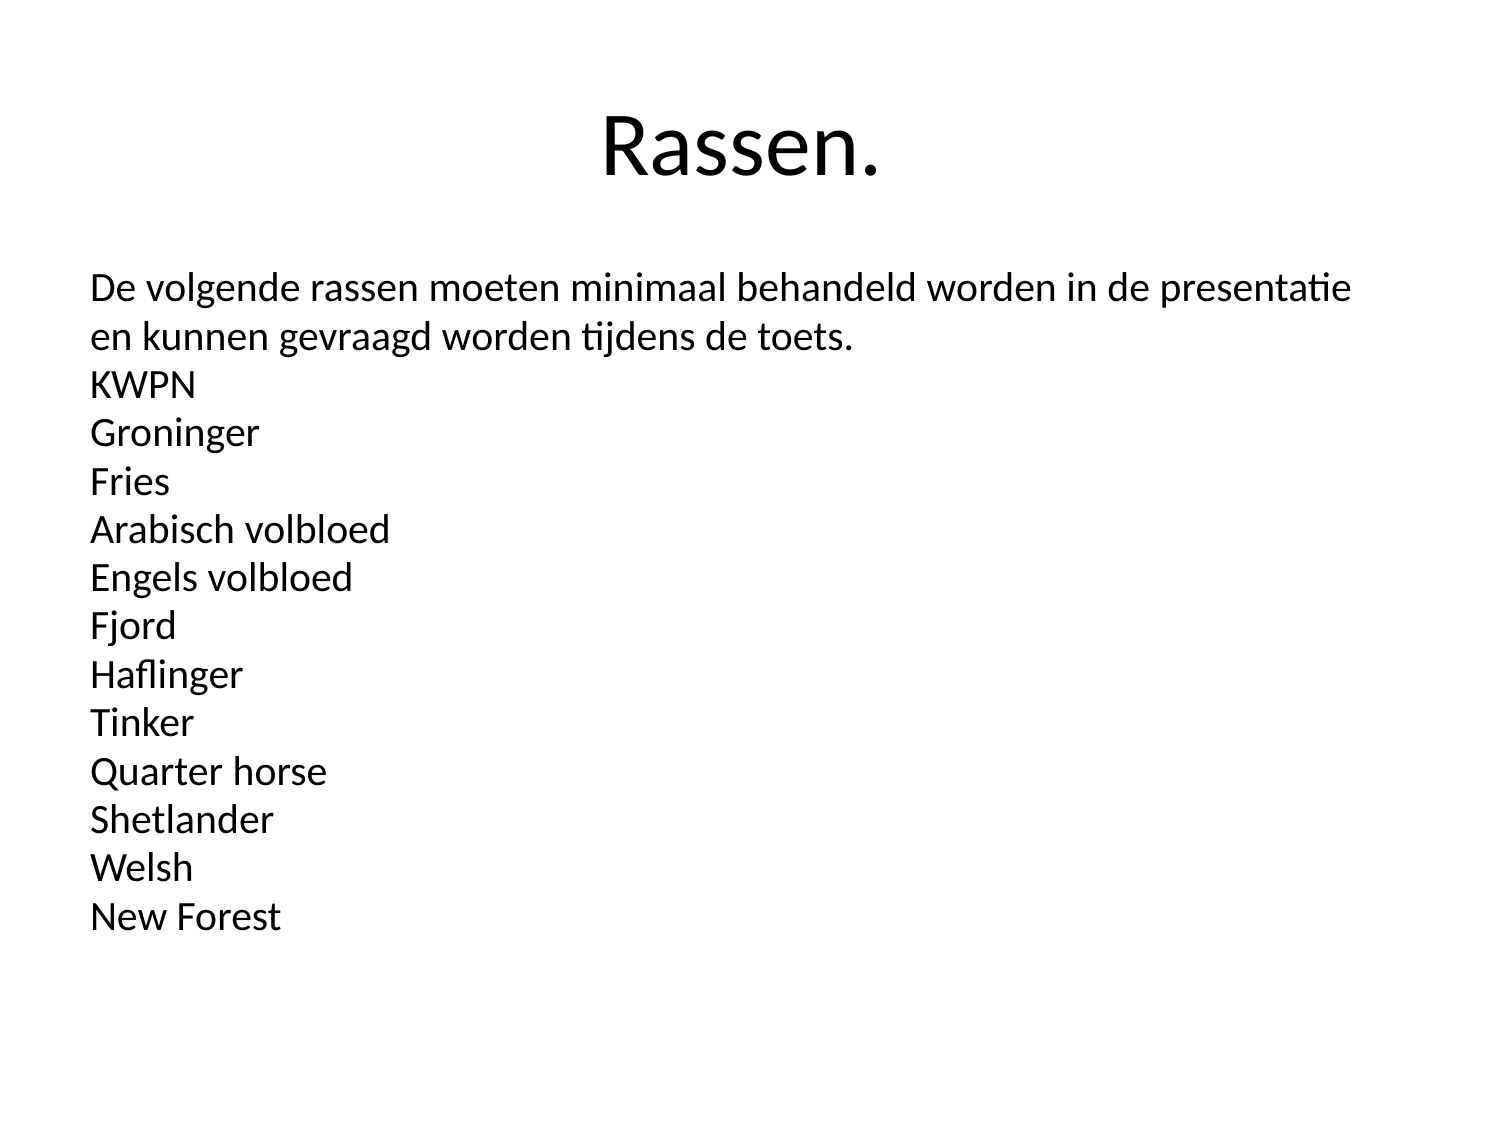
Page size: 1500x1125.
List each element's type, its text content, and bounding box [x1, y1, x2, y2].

list De volgende rassen moeten minimaal behandeld worden in de presentatie en kunnen gevraagd worden tijdens de toets. KWPN Groninger Fries Arabisch volbloed Engels volbloed Fjord Haflinger Tinker Quarter horse Shetlander Welsh New Forest [75, 262, 1425, 1005]
title Rassen. [75, 45, 1425, 233]
